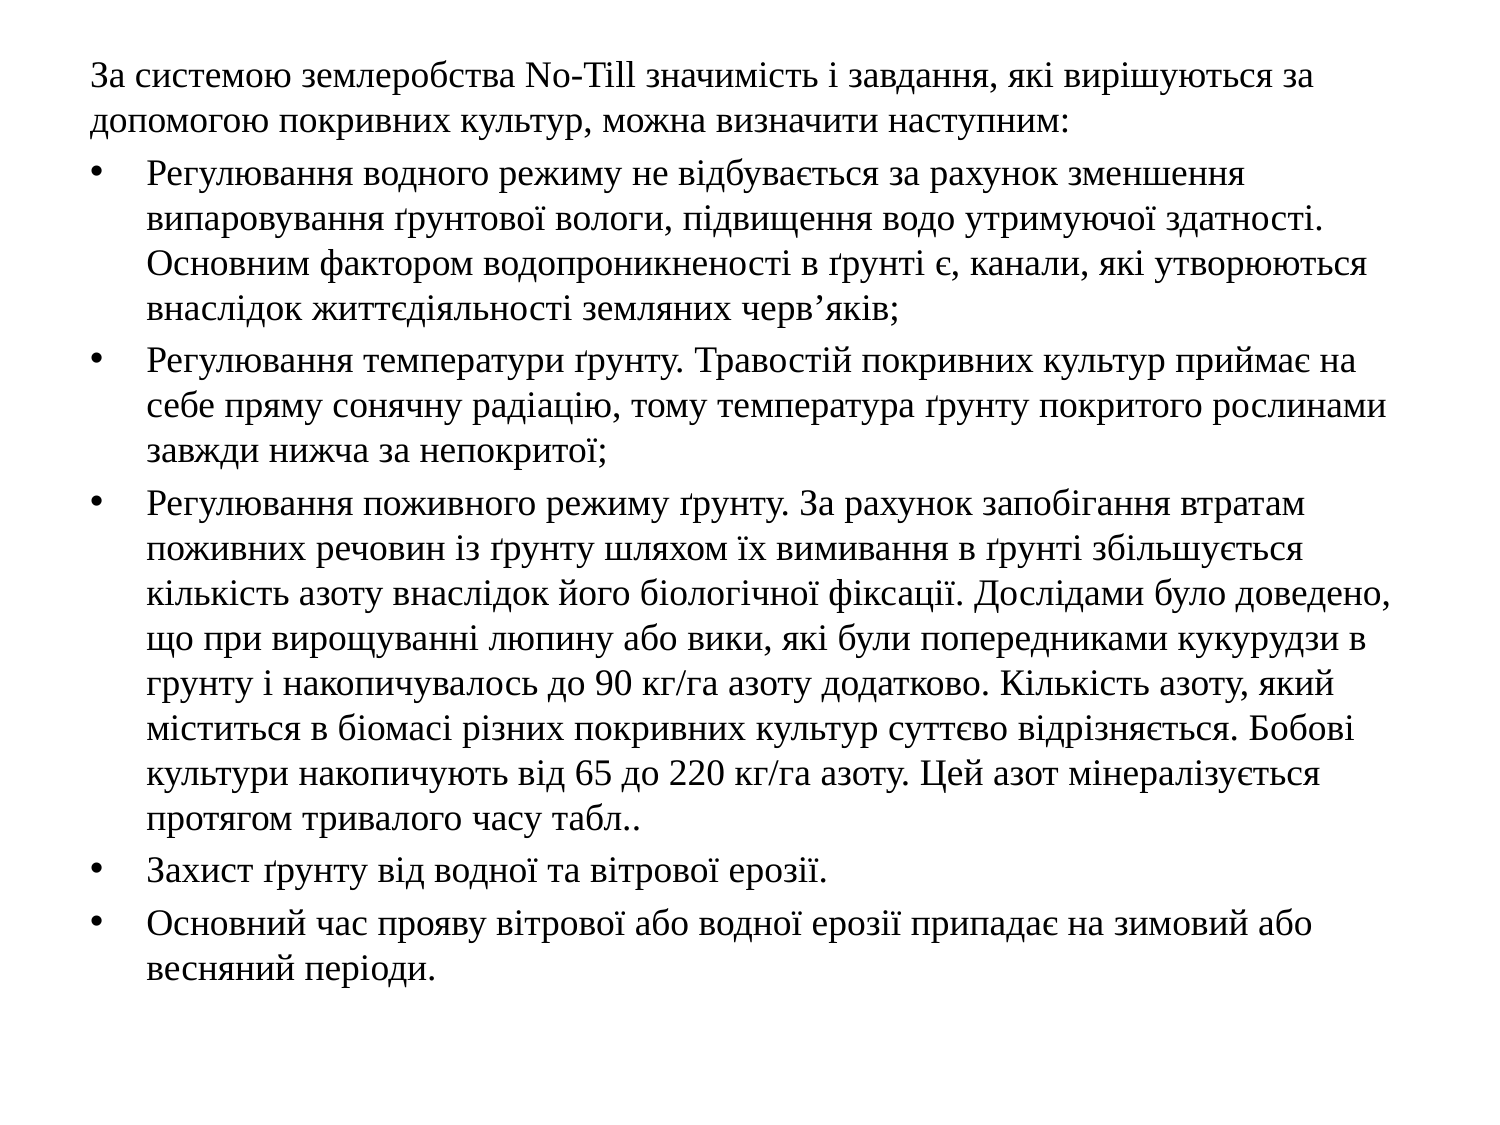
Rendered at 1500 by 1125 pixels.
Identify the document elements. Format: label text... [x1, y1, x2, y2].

list За системою землеробства No-Till значимість і завдання, які вирішуються за допомогою покривних культур, можна визначити наступним: Регулювання водного режиму не відбувається за рахунок зменшення випаровування ґрунтової вологи, підвищення водо утримуючої здатності. Основним фактором водопроникненості в ґрунті є, канали, які утворюються внаслідок життєдіяльності земляних черв’яків; Регулювання температури ґрунту. Травостій покривних культур приймає на себе пряму сонячну радіацію, тому температура ґрунту покритого рослинами завжди нижча за непокритої; Регулювання поживного режиму ґрунту. За рахунок запобігання втратам поживних речовин із ґрунту шляхом їх вимивання в ґрунті збільшується кількість азоту внаслідок його біологічної фіксації. Дослідами було доведено, що при вирощуванні люпину або вики, які були попередниками кукурудзи в грунту і накопичувалось до 90 кг/га азоту додатково. Кількість азоту, який міститься в біомасі різних покривних культур суттєво відрізняється. Бобові культури накопичують від 65 до 220 кг/га азоту. Цей азот мінералізується протягом тривалого часу табл.. Захист ґрунту від водної та вітрової ерозії. Основний час прояву вітрової або водної ерозії припадає на зимовий або весняний періоди. [74, 42, 1426, 1006]
